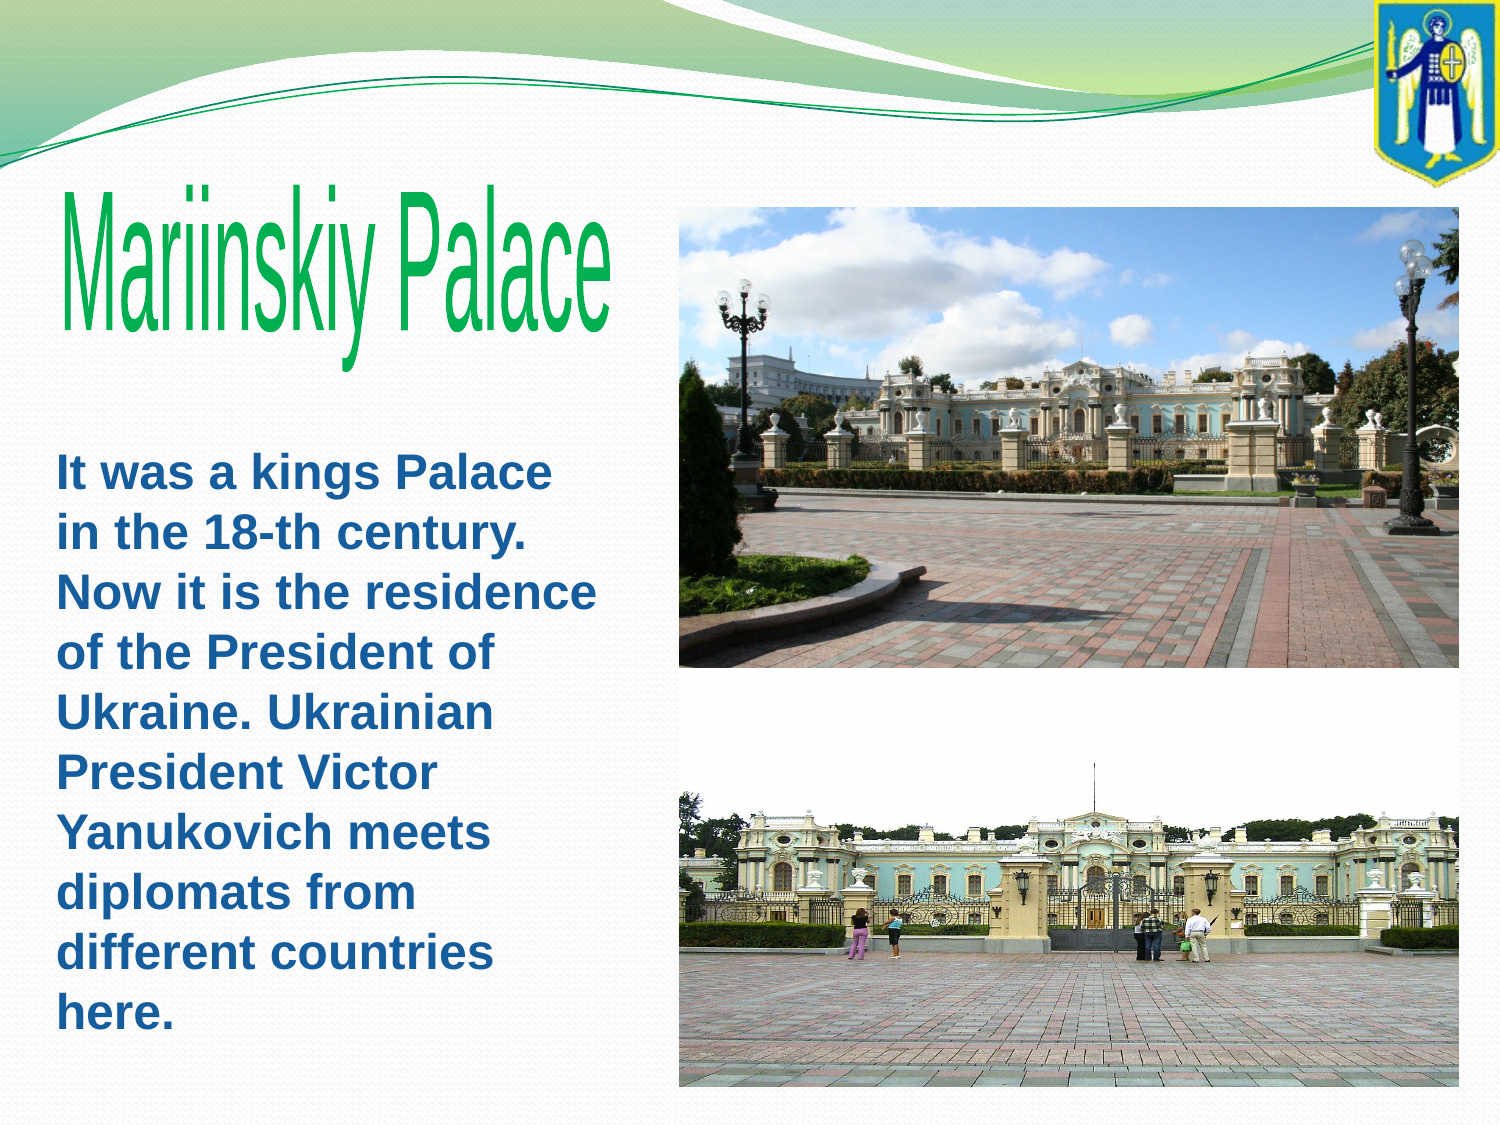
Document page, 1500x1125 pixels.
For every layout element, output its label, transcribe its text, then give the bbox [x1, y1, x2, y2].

picture [678, 207, 1460, 1087]
text_box It was a kings Palace in the 18-th century. Now it is the residence of the President of Ukraine. Ukrainian President Victor Yanukovich meets diplomats from different countries here. [41, 432, 621, 1048]
picture [1374, 0, 1500, 188]
